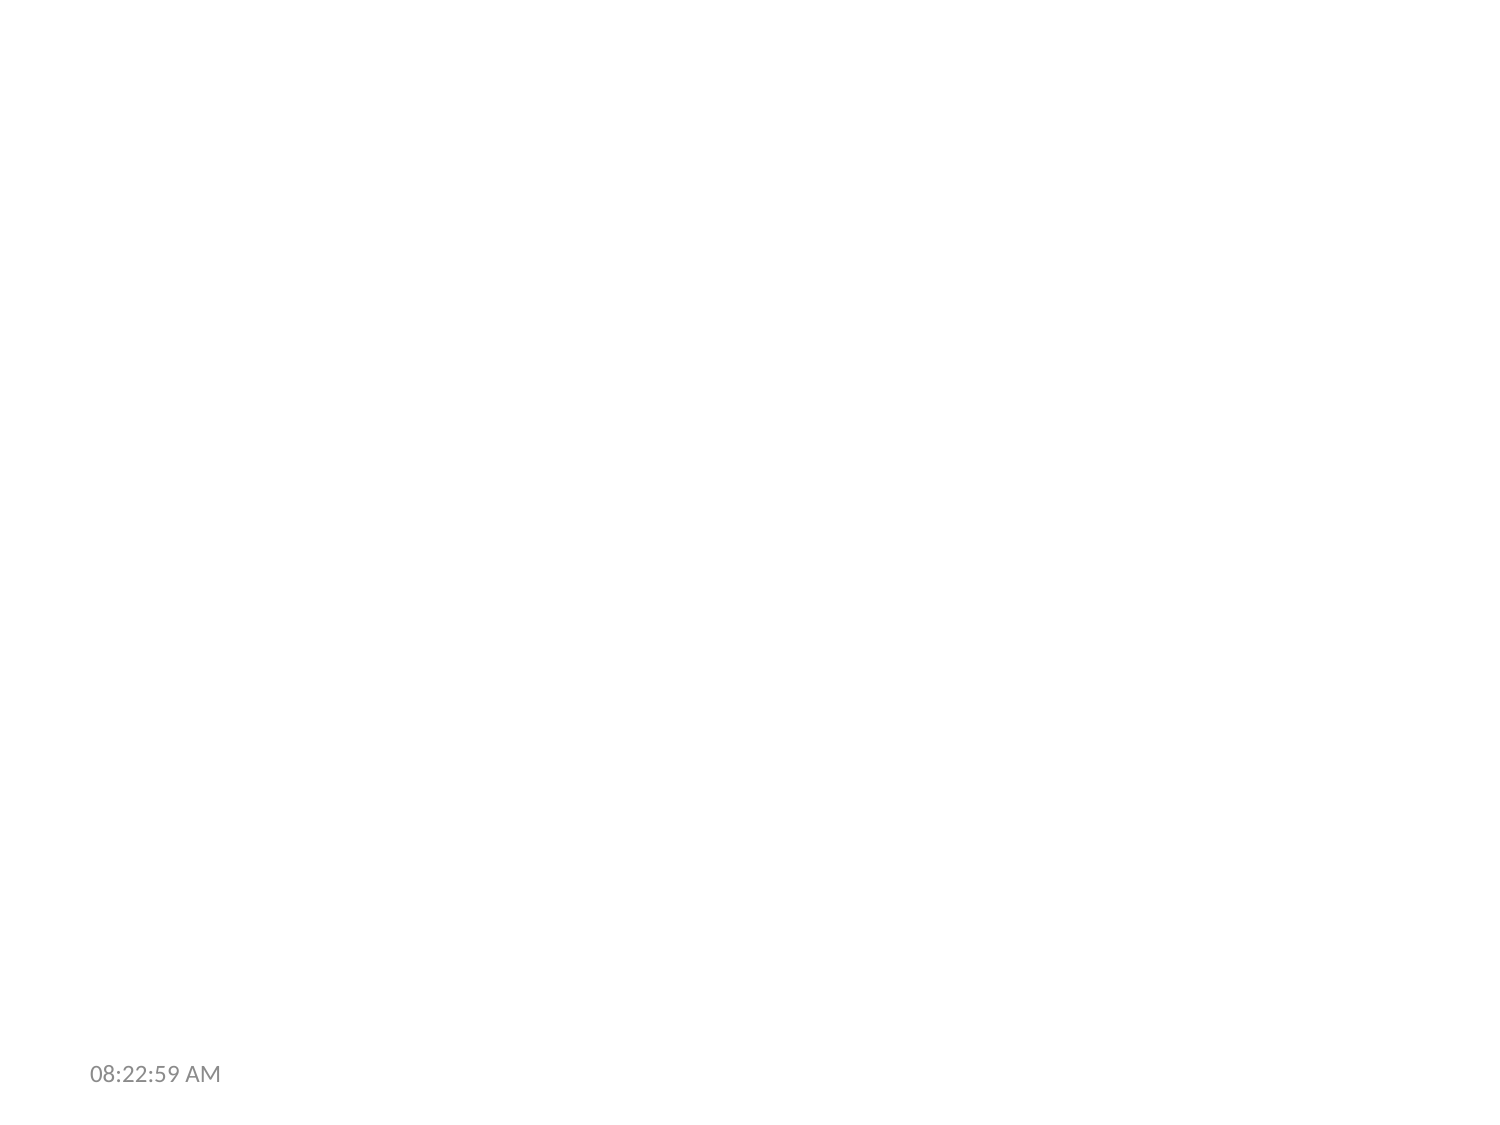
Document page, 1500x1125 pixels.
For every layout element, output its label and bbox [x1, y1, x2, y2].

slide_number [75, 1042, 425, 1103]
